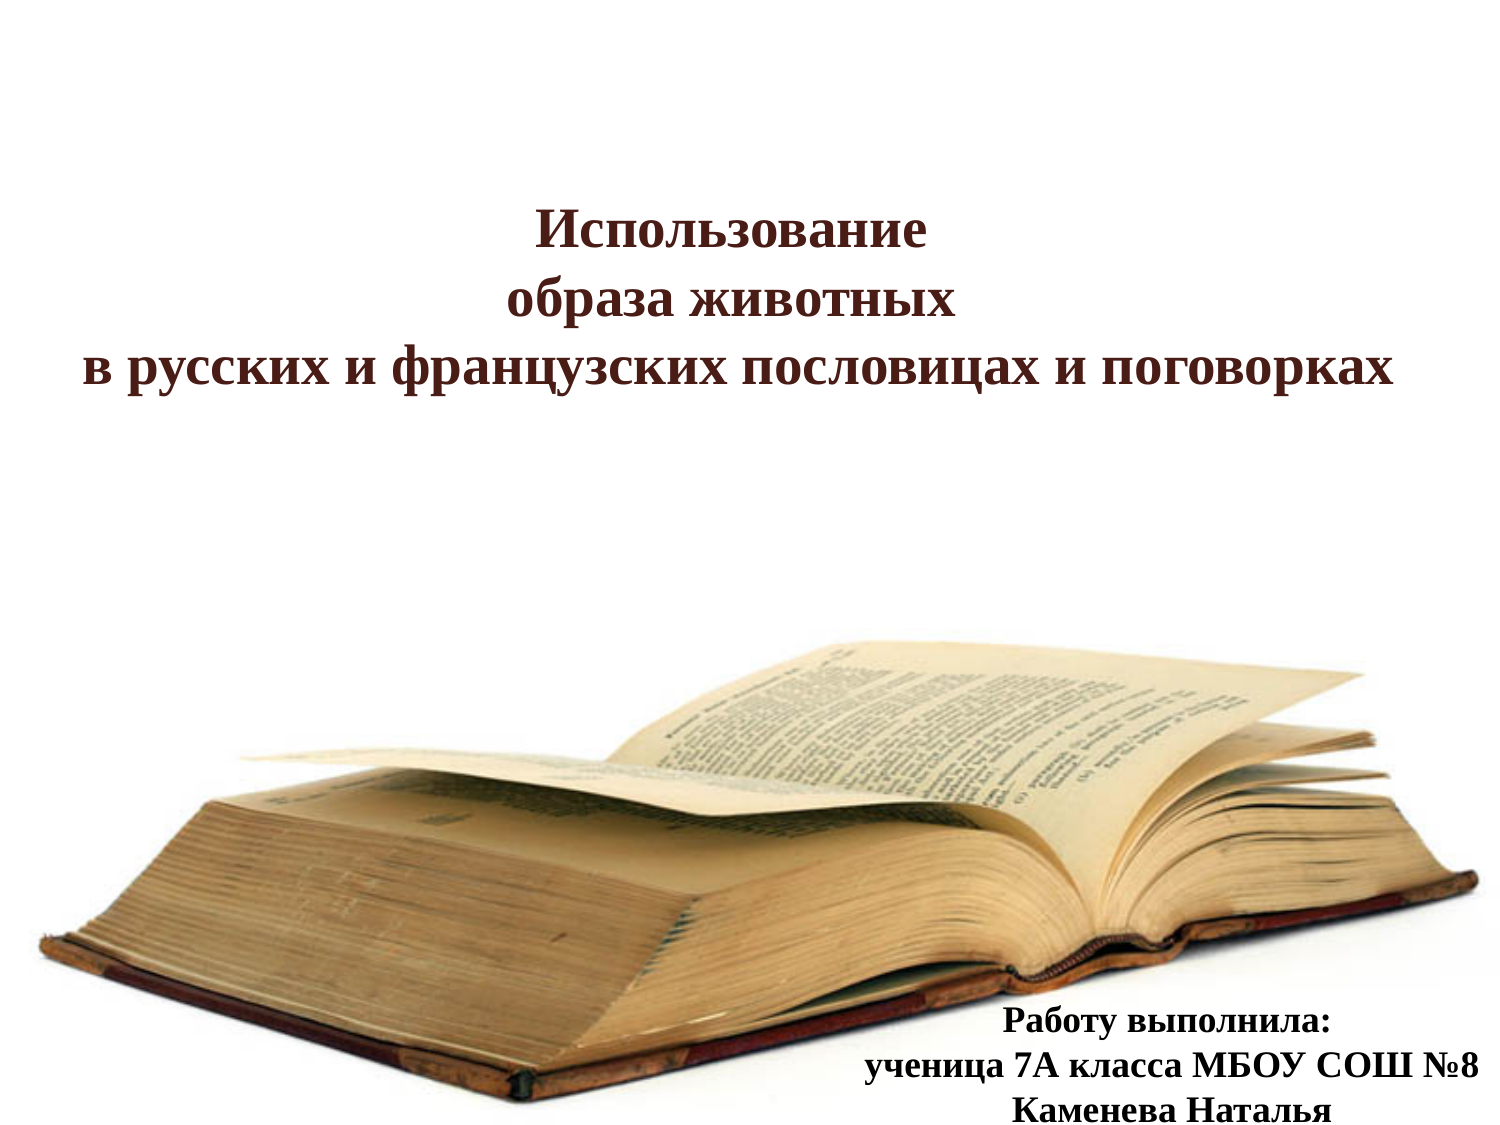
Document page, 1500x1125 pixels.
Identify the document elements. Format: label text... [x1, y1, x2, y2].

title Использование образа животных в русских и французских пословицах и поговорках [64, 172, 1413, 414]
text_box Работу выполнила: ученица 7А класса МБОУ СОШ №8 Каменева Наталья [844, 987, 1500, 1125]
picture [0, 0, 1500, 1125]
